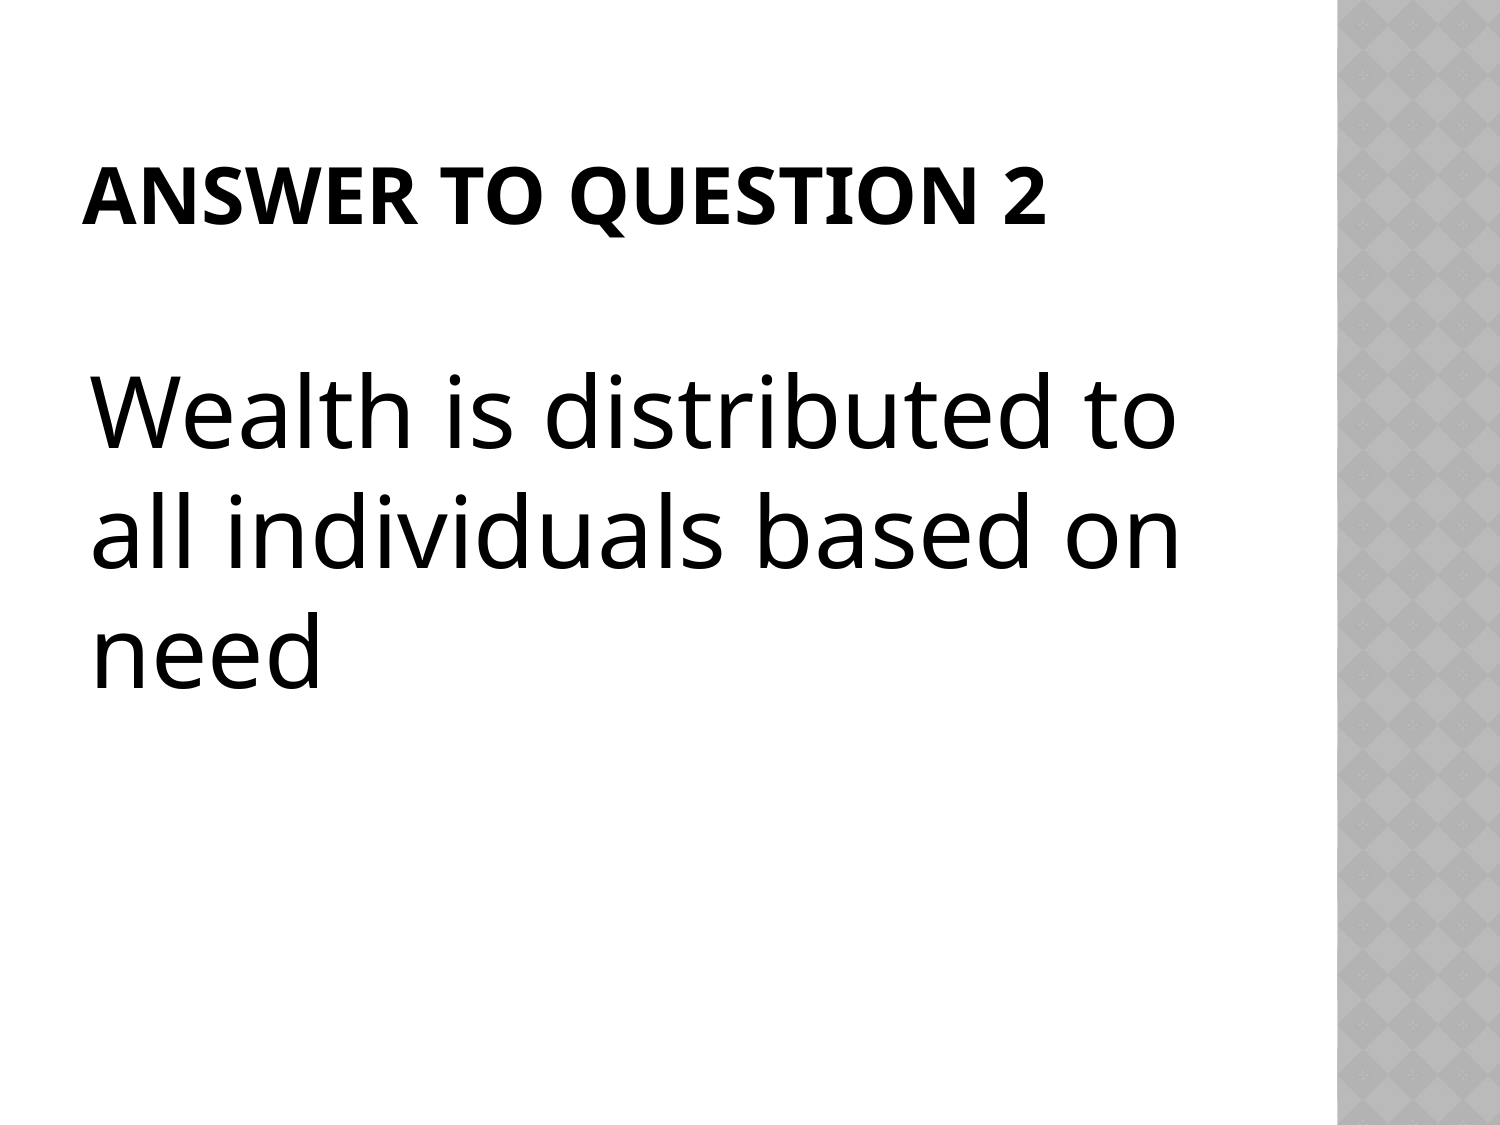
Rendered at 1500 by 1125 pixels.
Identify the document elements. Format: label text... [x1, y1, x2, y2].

title Answer to Question 2 [75, 52, 1263, 240]
list Wealth is distributed to all individuals based on need [75, 264, 1263, 1059]
